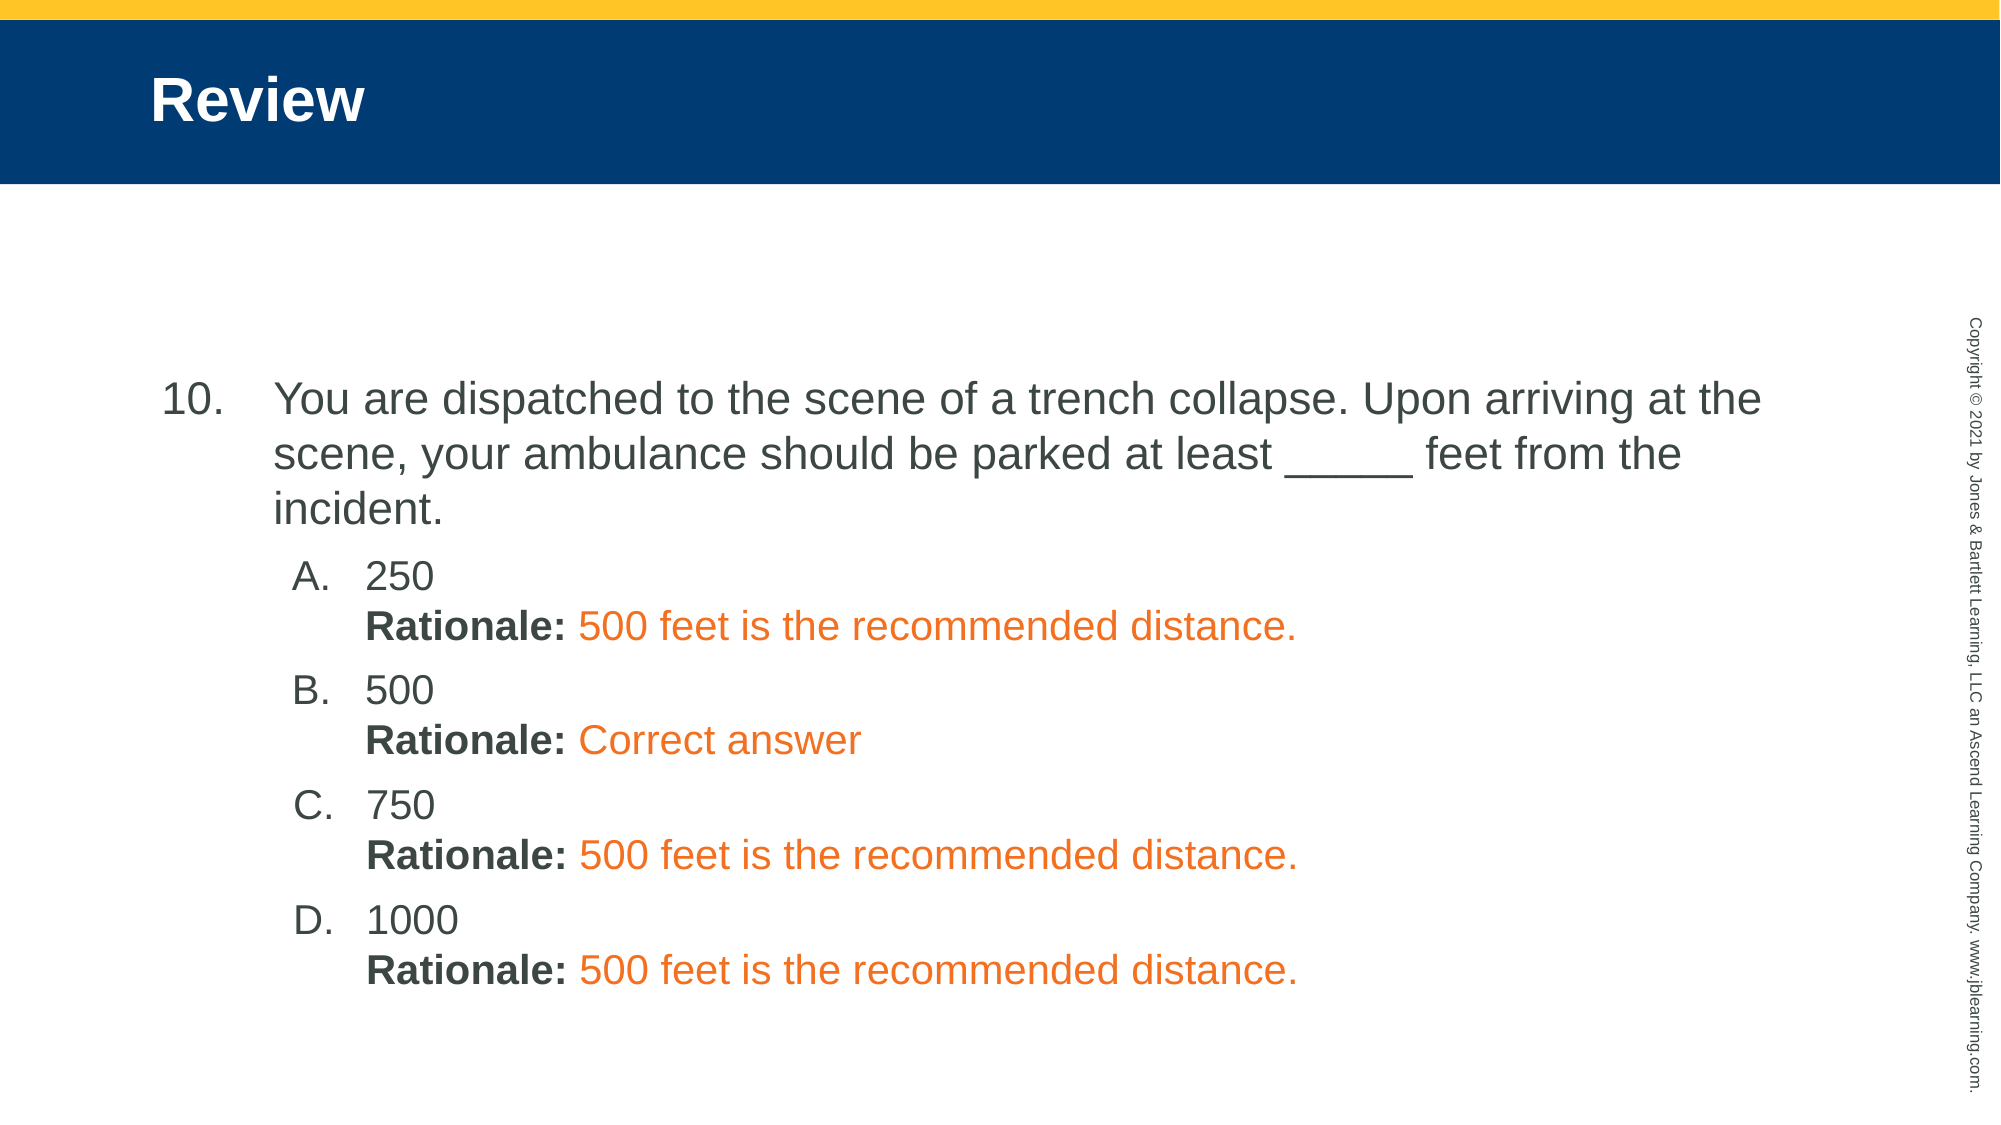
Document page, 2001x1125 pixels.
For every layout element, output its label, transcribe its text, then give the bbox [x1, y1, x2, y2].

title Review [0, 19, 2000, 185]
list You are dispatched to the scene of a trench collapse. Upon arriving at the scene, your ambulance should be parked at least _____ feet from the incident. 250 Rationale: 500 feet is the recommended distance. 500 Rationale: Correct answer 750 Rationale: 500 feet is the recommended distance. 1000 Rationale: 500 feet is the recommended distance. [146, 361, 1859, 1016]
